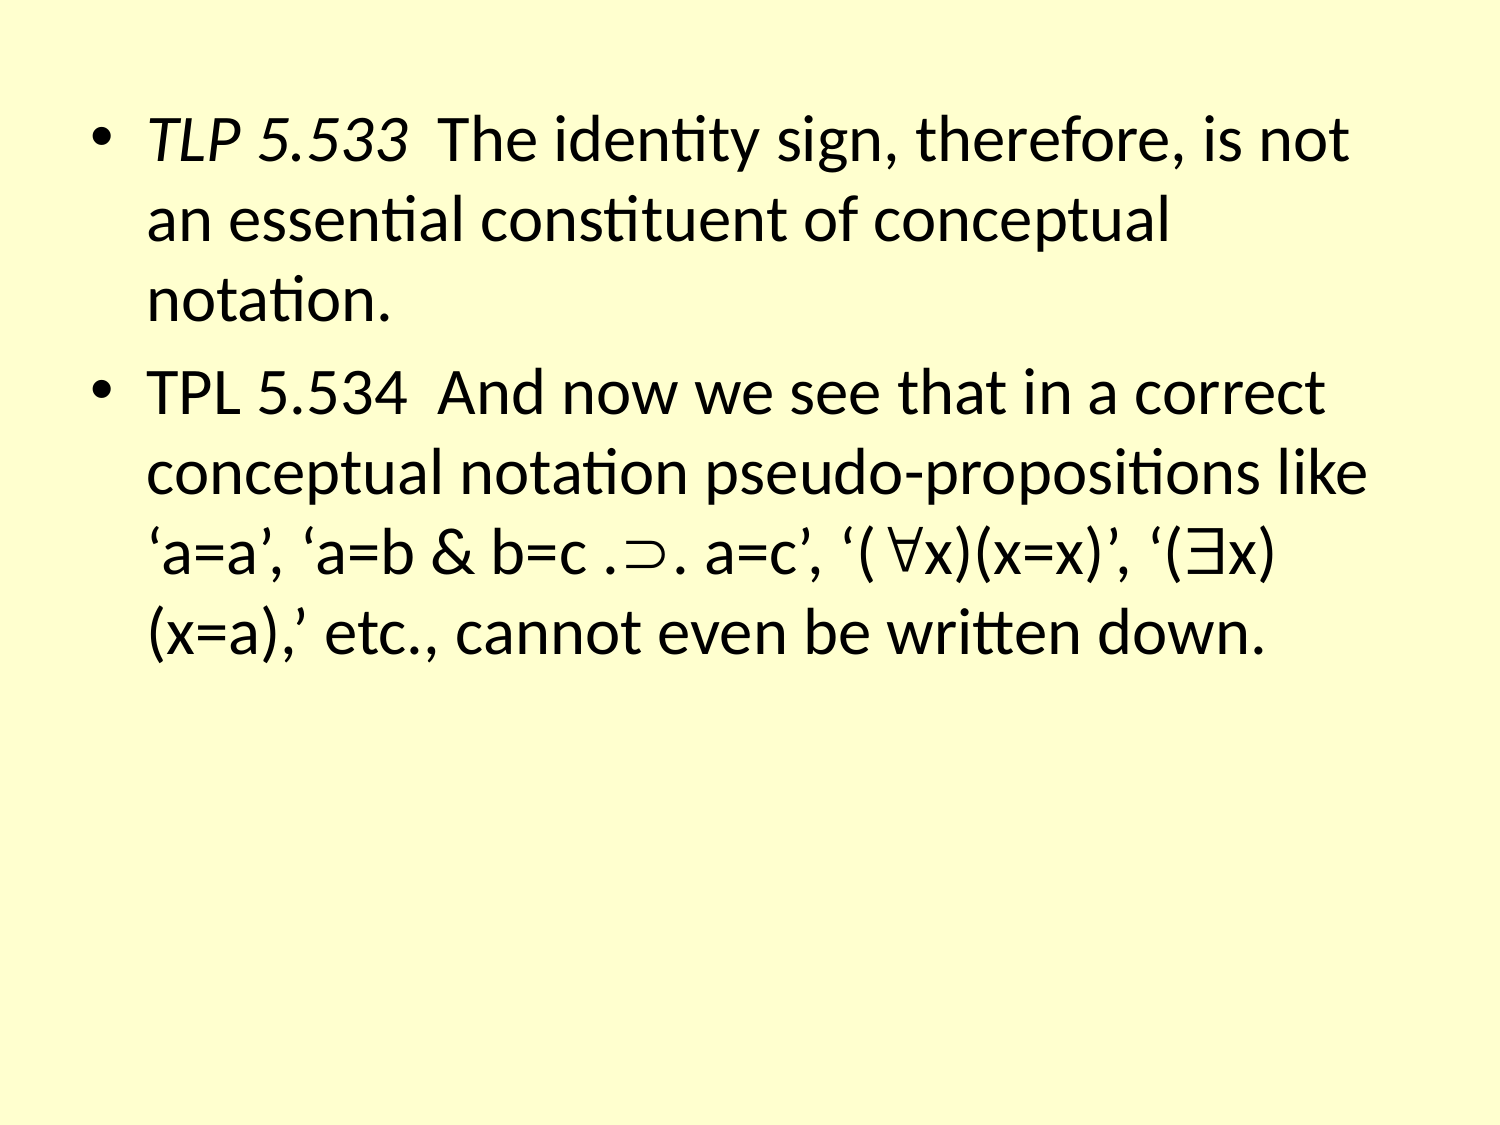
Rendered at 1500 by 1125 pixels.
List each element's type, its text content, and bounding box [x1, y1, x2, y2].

list TLP 5.533 The identity sign, therefore, is not an essential constituent of conceptual notation. TPL 5.534 And now we see that in a correct conceptual notation pseudo-propositions like ‘a=a’, ‘a=b & b=c .. a=c’, ‘(x)(x=x)’, ‘(x)(x=a),’ etc., cannot even be written down. [75, 87, 1425, 1005]
